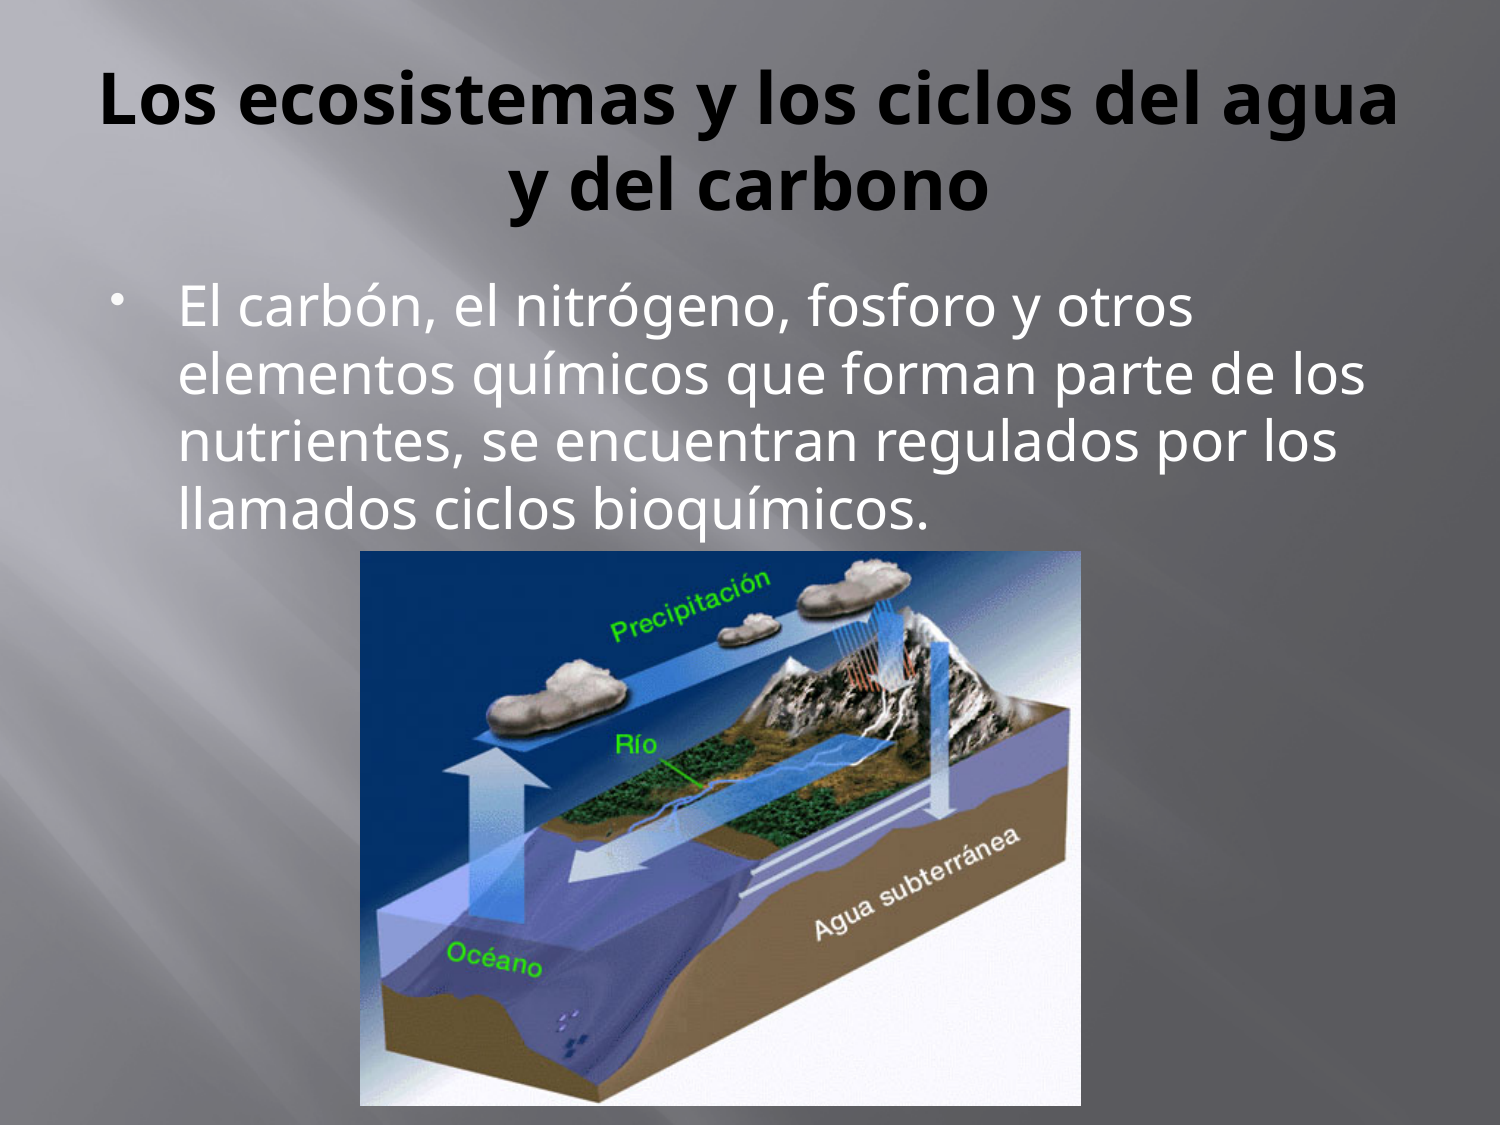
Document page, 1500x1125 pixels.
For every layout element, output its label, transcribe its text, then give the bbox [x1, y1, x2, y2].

title Los ecosistemas y los ciclos del agua y del carbono [75, 45, 1425, 233]
picture [359, 550, 1081, 1107]
list El carbón, el nitrógeno, fosforo y otros elementos químicos que forman parte de los nutrientes, se encuentran regulados por los llamados ciclos bioquímicos. [75, 262, 1425, 551]
